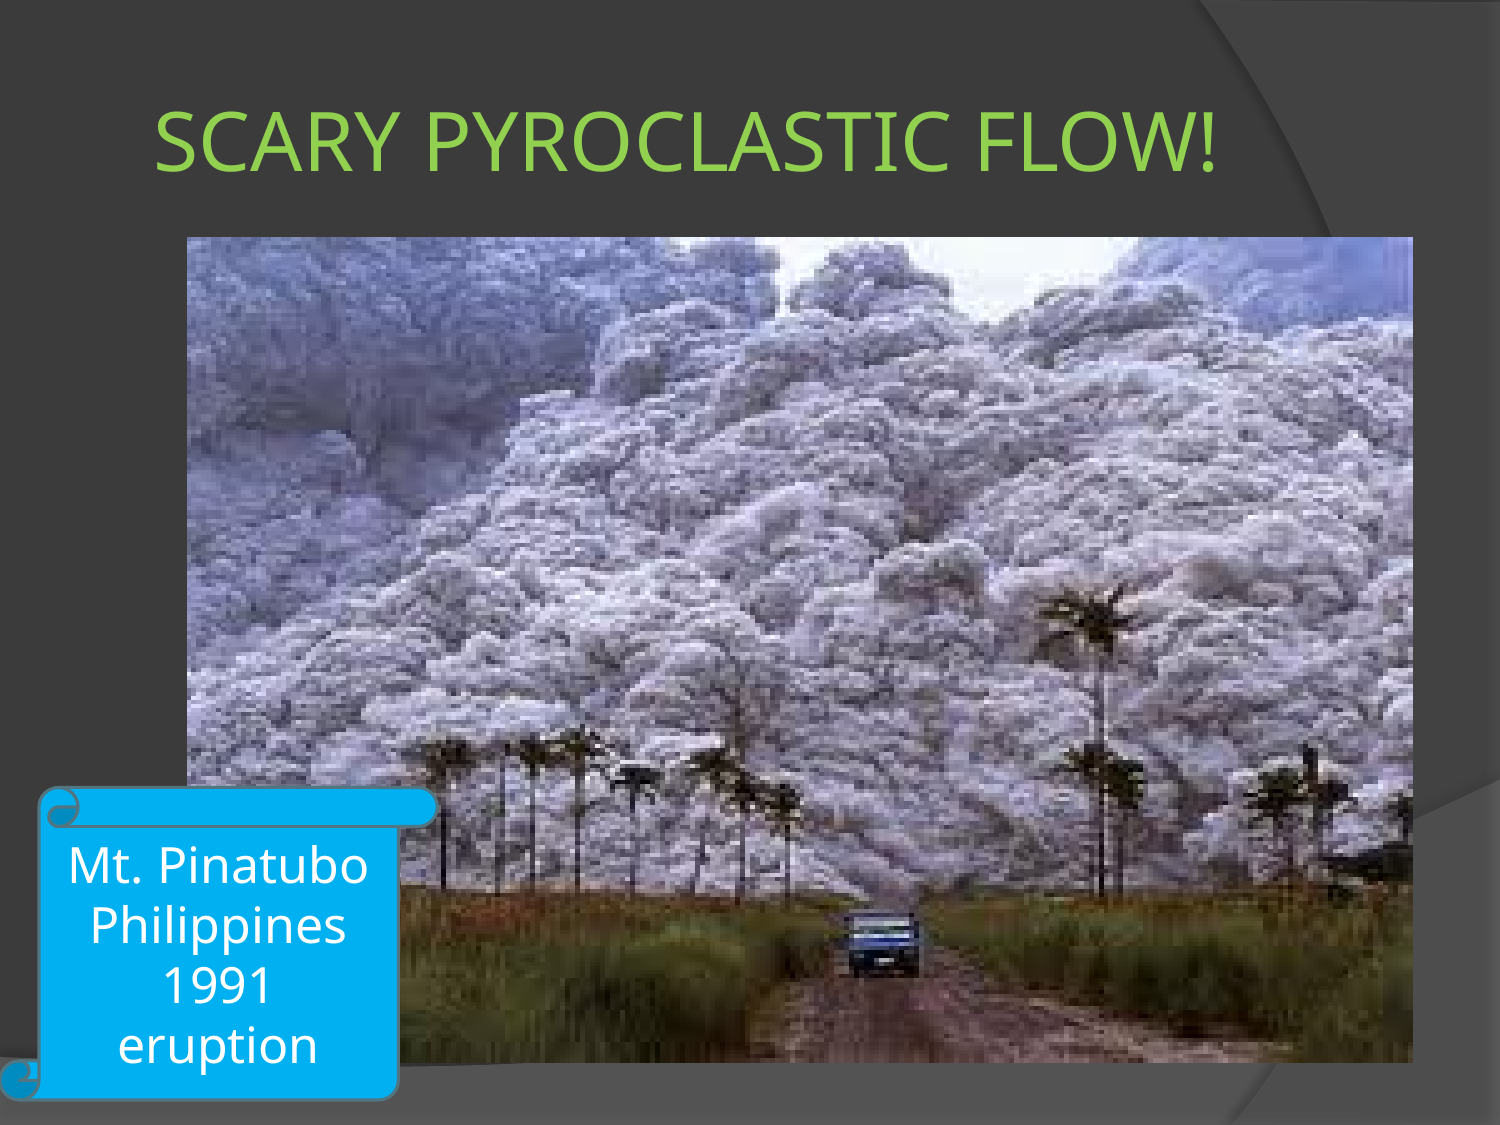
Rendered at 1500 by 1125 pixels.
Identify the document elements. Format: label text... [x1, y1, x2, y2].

text_box Mt. Pinatubo Philippines 1991 eruption [0, 785, 400, 1102]
title SCARY PYROCLASTIC FLOW! [75, 45, 1300, 233]
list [187, 237, 1413, 1063]
